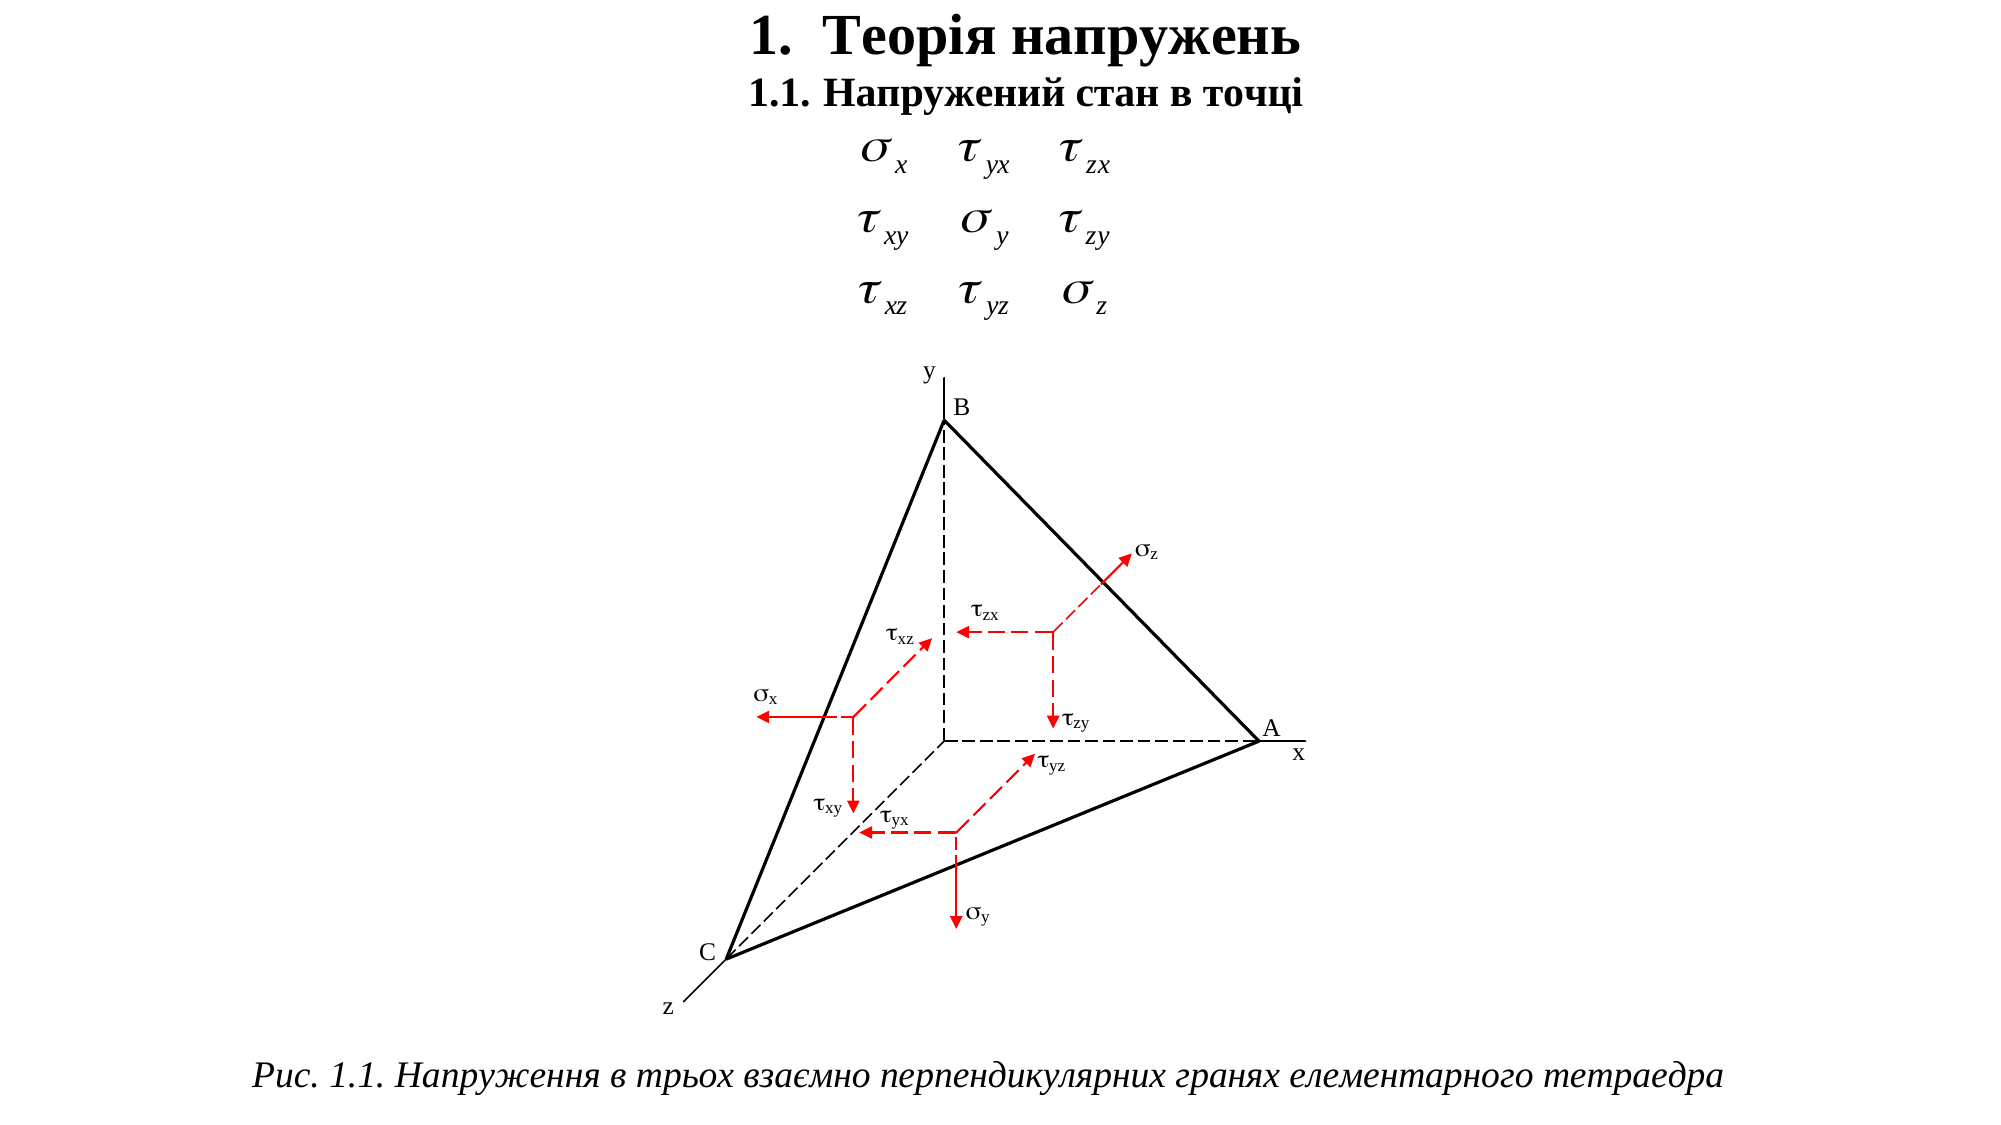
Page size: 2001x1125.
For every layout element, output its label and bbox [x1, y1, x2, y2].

text_box [170, 0, 1806, 1112]
